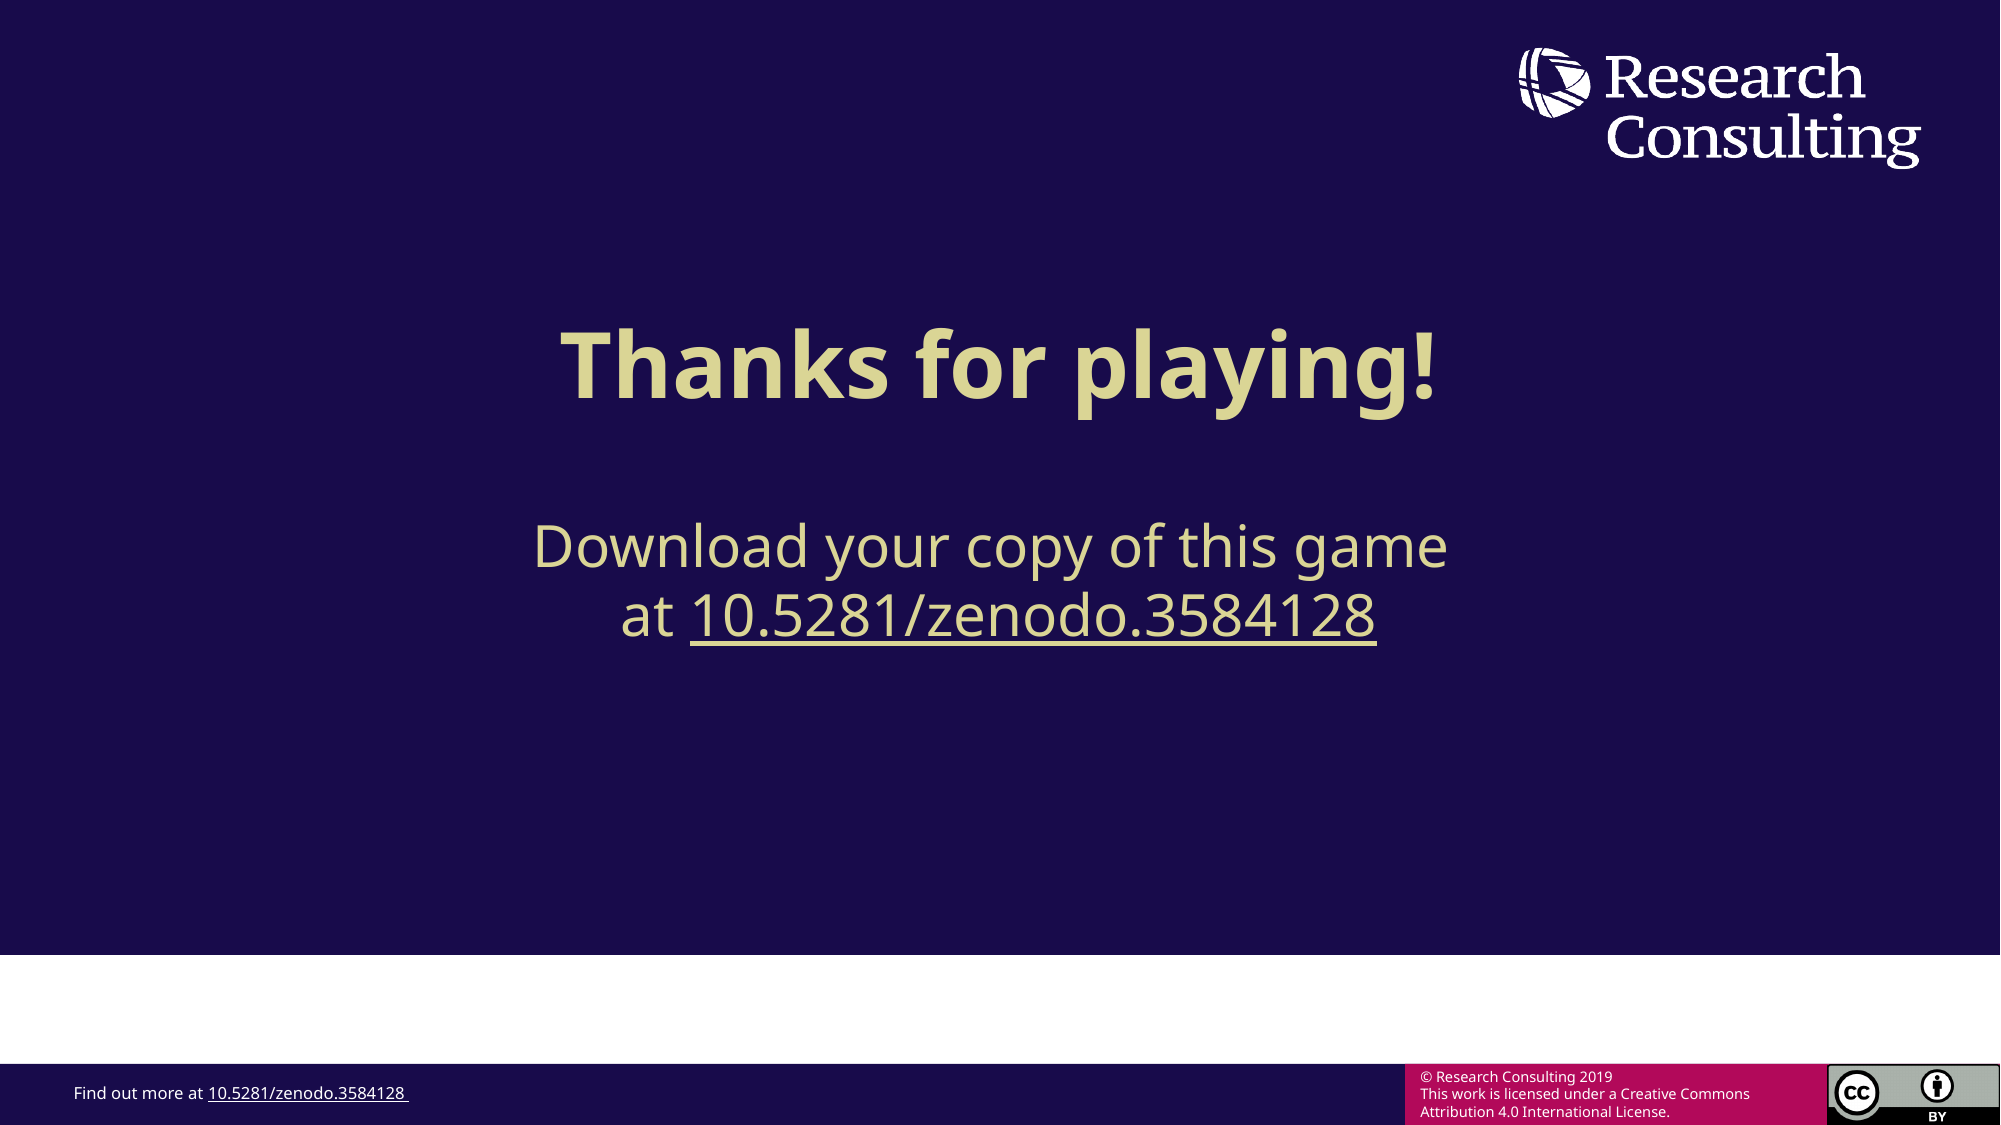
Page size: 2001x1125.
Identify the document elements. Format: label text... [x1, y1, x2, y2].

text_box © Research Consulting 2019 This work is licensed under a Creative Commons Attribution 4.0 International License. [1405, 1060, 1828, 1125]
picture [1827, 1064, 2000, 1125]
picture [1488, 15, 1960, 219]
text_box Find out more at 10.5281/zenodo.3584128 [58, 1075, 1059, 1114]
title Thanks for playing! Download your copy of this game at 10.5281/zenodo.3584128 [136, 311, 1862, 749]
